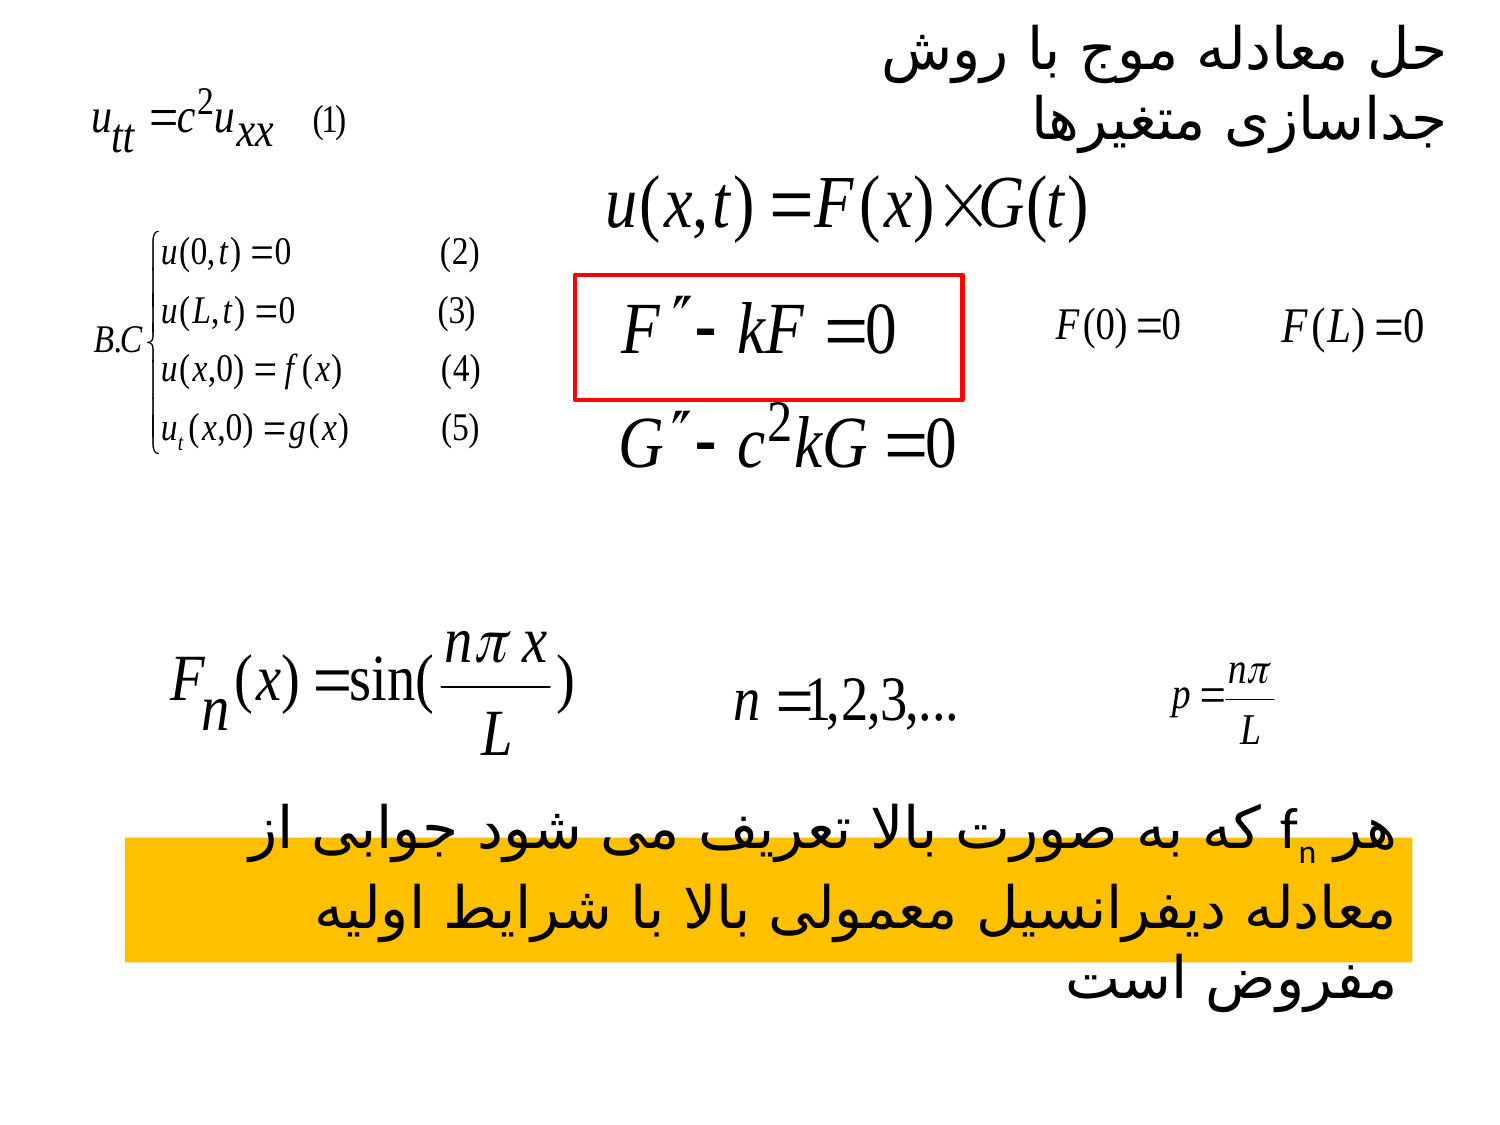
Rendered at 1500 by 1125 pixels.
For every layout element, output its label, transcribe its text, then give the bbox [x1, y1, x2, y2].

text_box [162, 612, 582, 767]
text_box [612, 287, 976, 494]
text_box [724, 662, 966, 748]
title حل معادله موج با روش جداسازی متغیرها [712, 24, 1463, 138]
text_box [573, 273, 965, 402]
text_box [1162, 649, 1309, 753]
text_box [87, 74, 488, 464]
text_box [599, 162, 1097, 258]
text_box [1274, 299, 1429, 363]
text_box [1049, 299, 1185, 358]
text_box هر fn که به صورت بالا تعریف می شود جوابی از معادله دیفرانسیل معمولی بالا با شرایط اولیه مفروض است [124, 837, 1413, 963]
